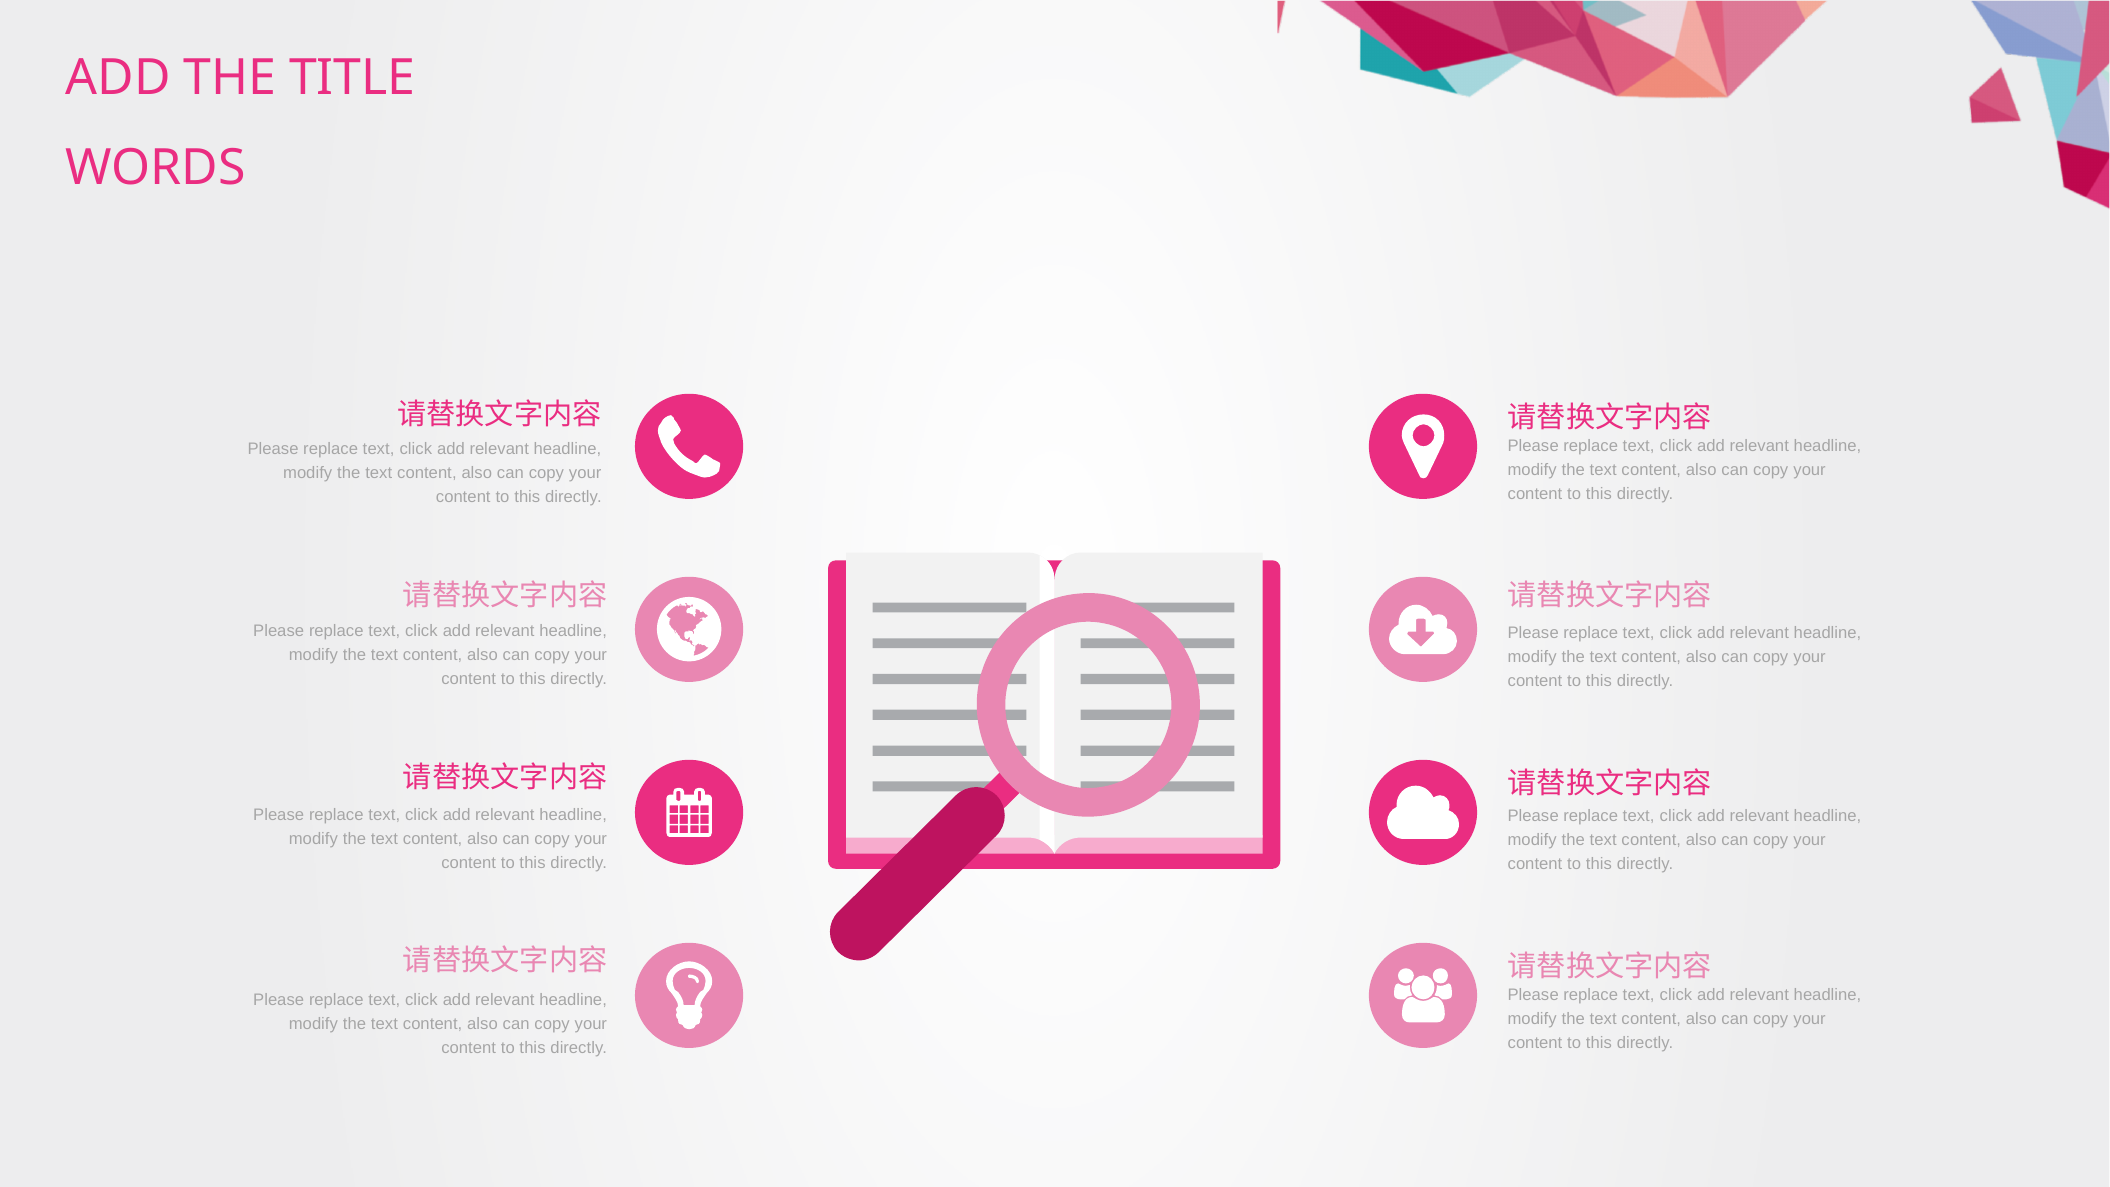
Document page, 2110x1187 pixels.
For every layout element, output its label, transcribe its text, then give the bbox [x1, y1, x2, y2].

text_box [634, 393, 744, 499]
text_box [1507, 390, 1864, 504]
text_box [251, 934, 608, 1058]
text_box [634, 759, 744, 865]
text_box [1368, 759, 1478, 865]
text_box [251, 750, 608, 873]
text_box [251, 568, 608, 689]
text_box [827, 552, 1281, 963]
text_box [1507, 756, 1864, 874]
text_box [246, 388, 602, 507]
text_box ADD THE TITLE WORDS [50, 7, 583, 202]
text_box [1368, 942, 1478, 1048]
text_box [634, 942, 744, 1048]
picture [0, 0, 2110, 1187]
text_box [634, 576, 744, 682]
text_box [1368, 393, 1478, 499]
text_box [1507, 569, 1864, 691]
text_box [1507, 939, 1864, 1053]
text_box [1368, 576, 1478, 682]
